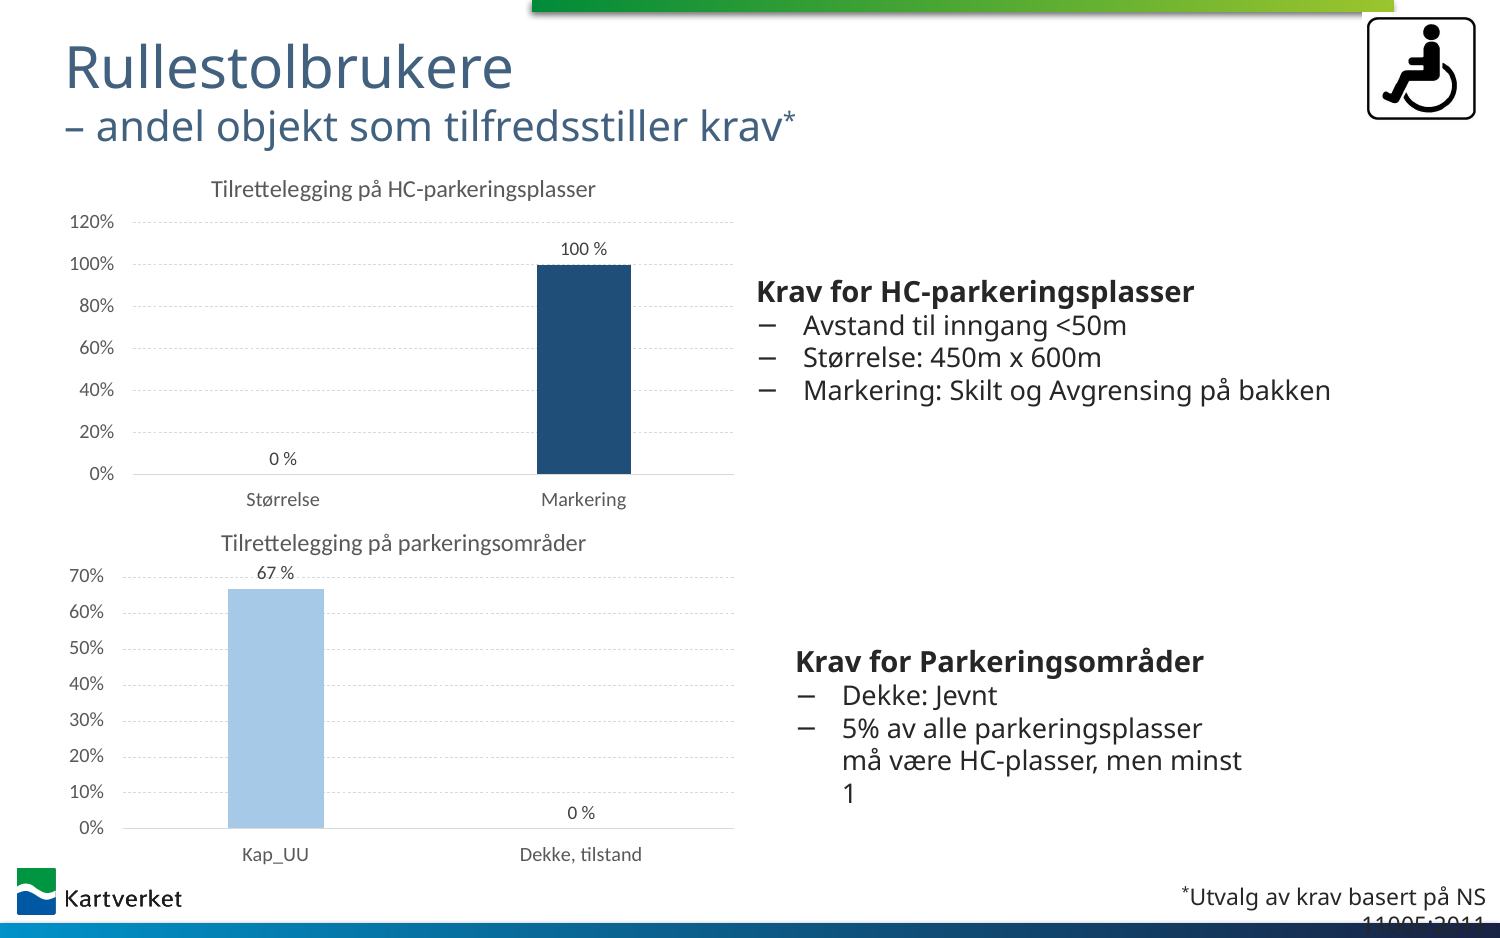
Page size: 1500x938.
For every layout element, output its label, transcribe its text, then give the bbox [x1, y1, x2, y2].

text_box Rullestolbrukere – andel objekt som tilfredsstiller krav* [49, 25, 1431, 158]
text_box Krav for HC-parkeringsplasser Avstand til inngang <50m Størrelse: 450m x 600m Markering: Skilt og Avgrensing på bakken [750, 265, 1346, 413]
text_box *Utvalg av krav basert på NS 11005:2011 [1068, 873, 1500, 938]
text_box Krav for Parkeringsområder Dekke: Jevnt 5% av alle parkeringsplasser må være HC-plasser, men minst 1 [780, 636, 1261, 816]
picture [62, 520, 746, 874]
picture [62, 166, 746, 519]
picture [1362, 12, 1481, 126]
